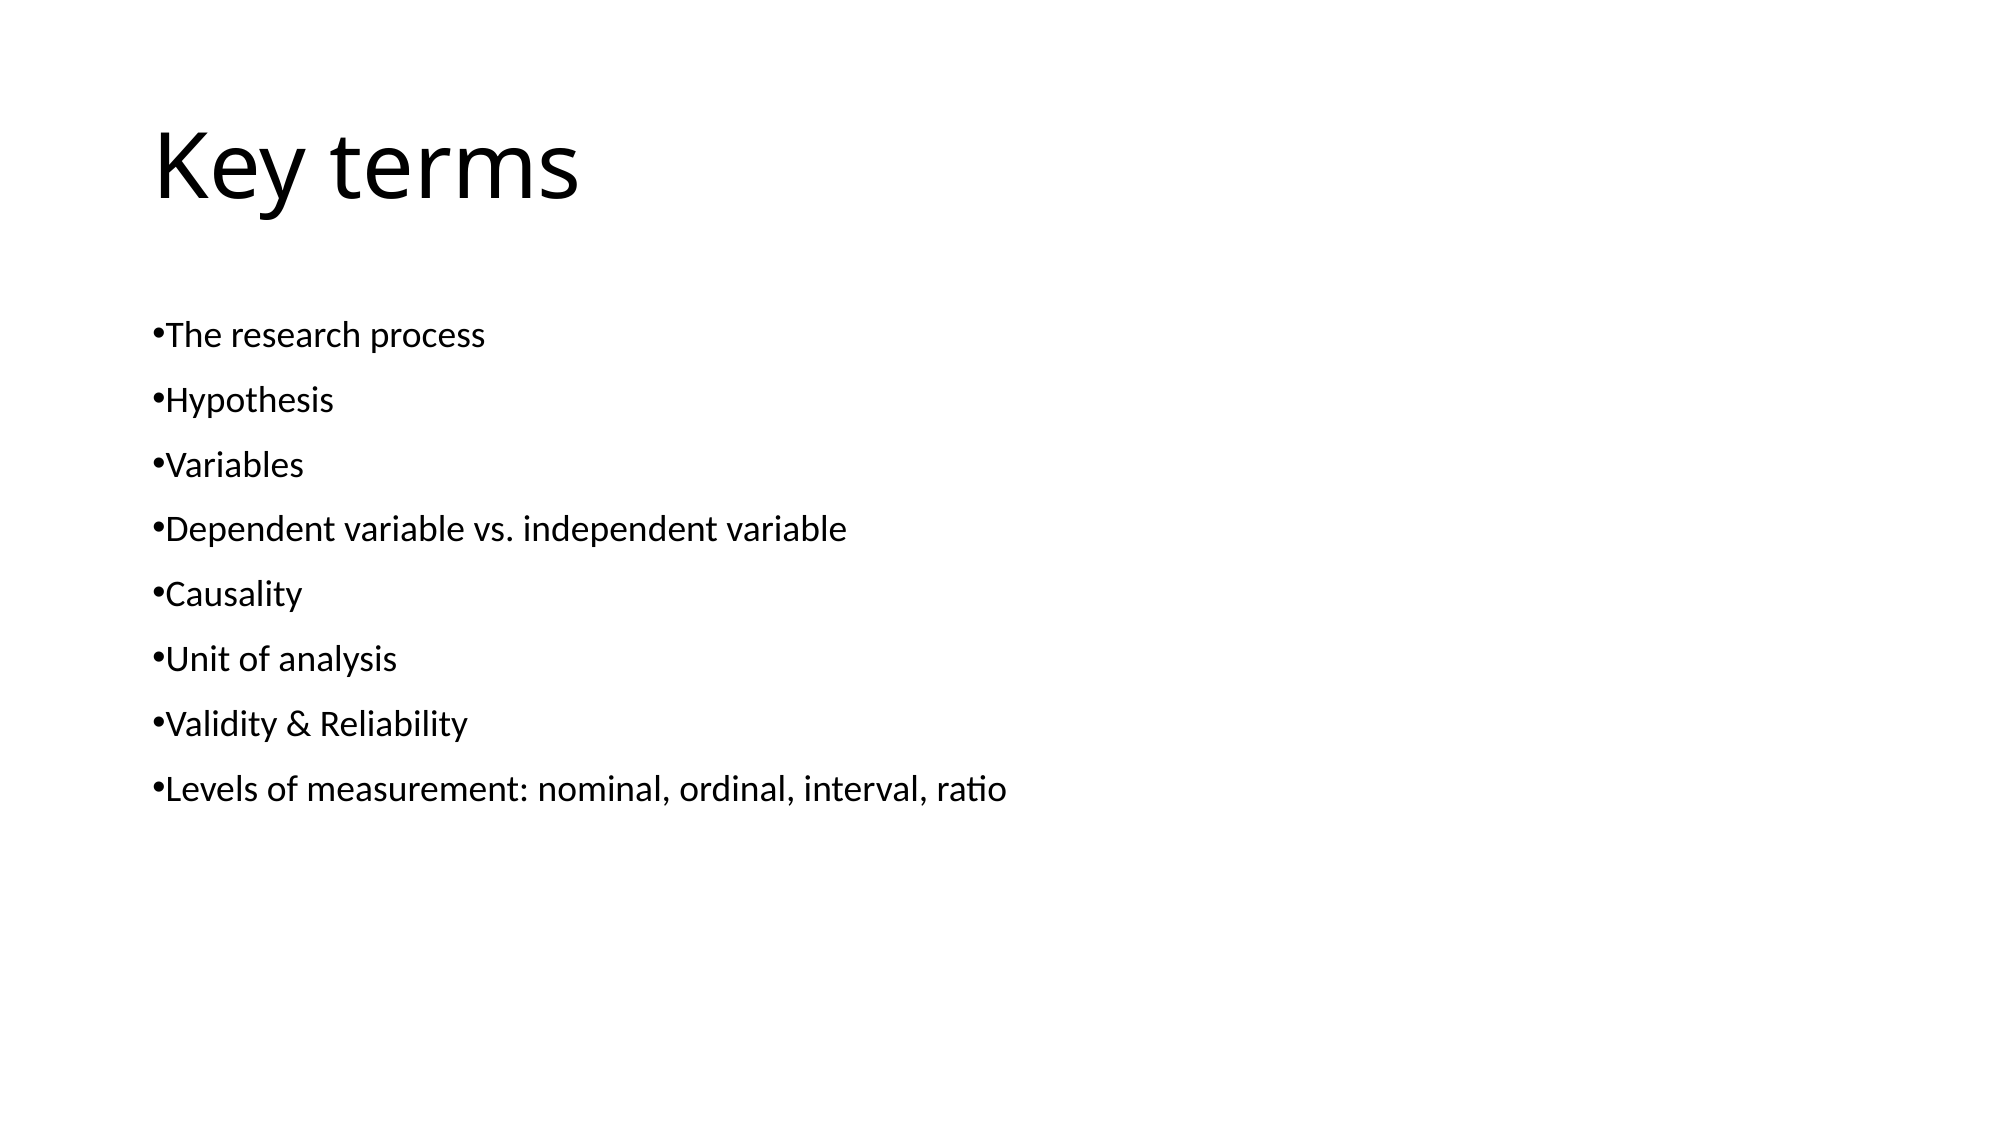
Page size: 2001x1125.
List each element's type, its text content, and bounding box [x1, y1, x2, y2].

title Key terms [137, 59, 1863, 278]
list The research process Hypothesis Variables Dependent variable vs. independent variable Causality Unit of analysis Validity & Reliability Levels of measurement: nominal, ordinal, interval, ratio [137, 299, 1863, 1014]
